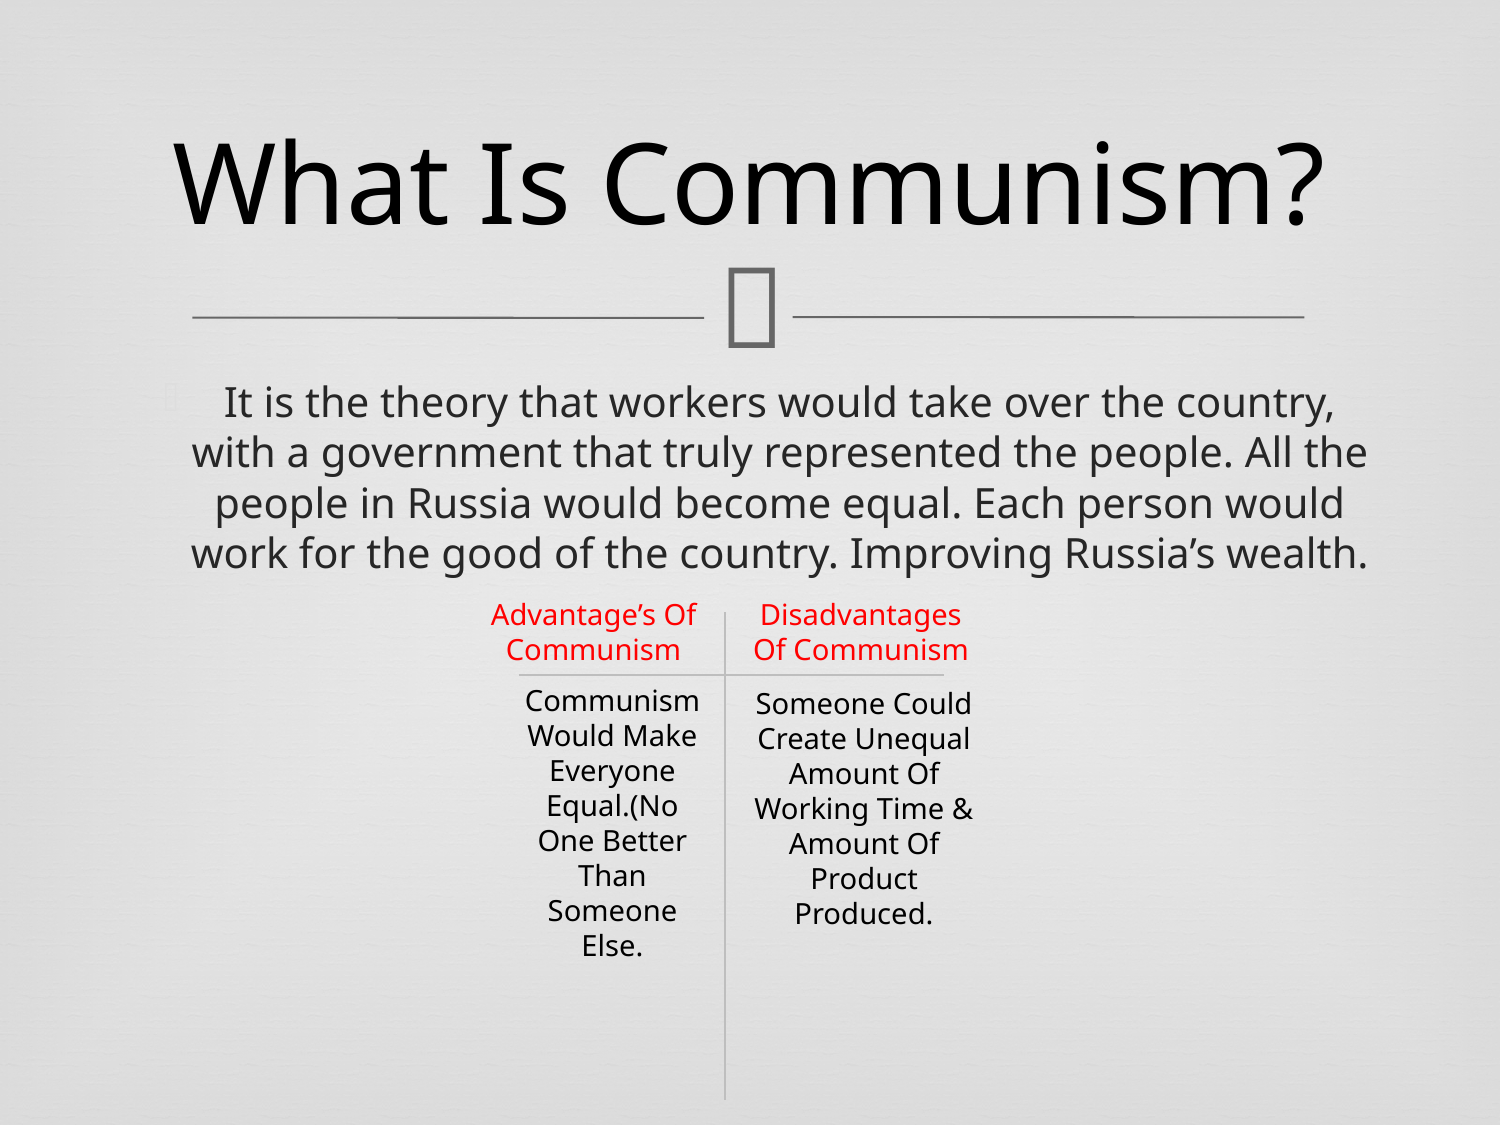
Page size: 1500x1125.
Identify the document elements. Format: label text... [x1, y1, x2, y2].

text_box Advantage’s Of Communism [474, 589, 713, 674]
text_box Someone Could Create Unequal Amount Of Working Time & Amount Of Product Produced. [732, 678, 996, 938]
text_box Disadvantages Of Communism [735, 589, 986, 674]
title What Is Communism? [112, 93, 1386, 267]
text_box Communism Would Make Everyone Equal.(No One Better Than Someone Else. [499, 674, 718, 970]
list It is the theory that workers would take over the country, with a government that truly represented the people. All the people in Russia would become equal. Each person would work for the good of the country. Improving Russia’s wealth. [114, 368, 1386, 1005]
